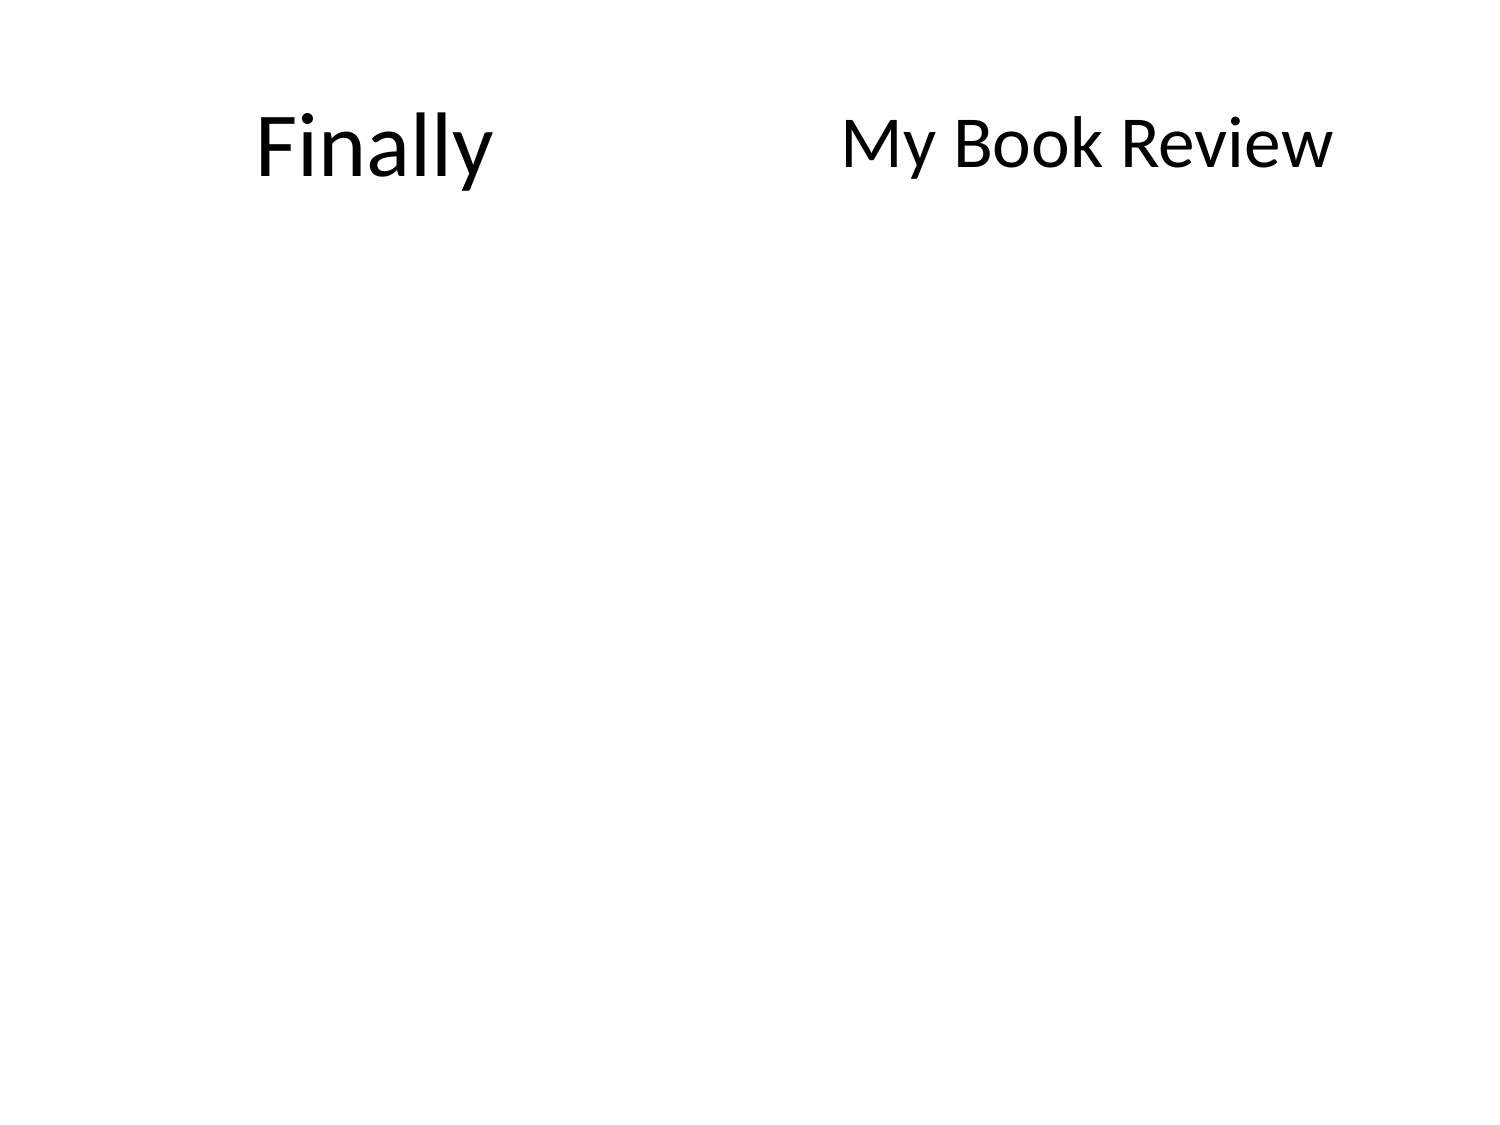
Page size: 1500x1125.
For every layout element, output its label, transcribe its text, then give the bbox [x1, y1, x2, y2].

title Finally [112, 46, 638, 234]
text_box My Book Review [824, 44, 1350, 233]
